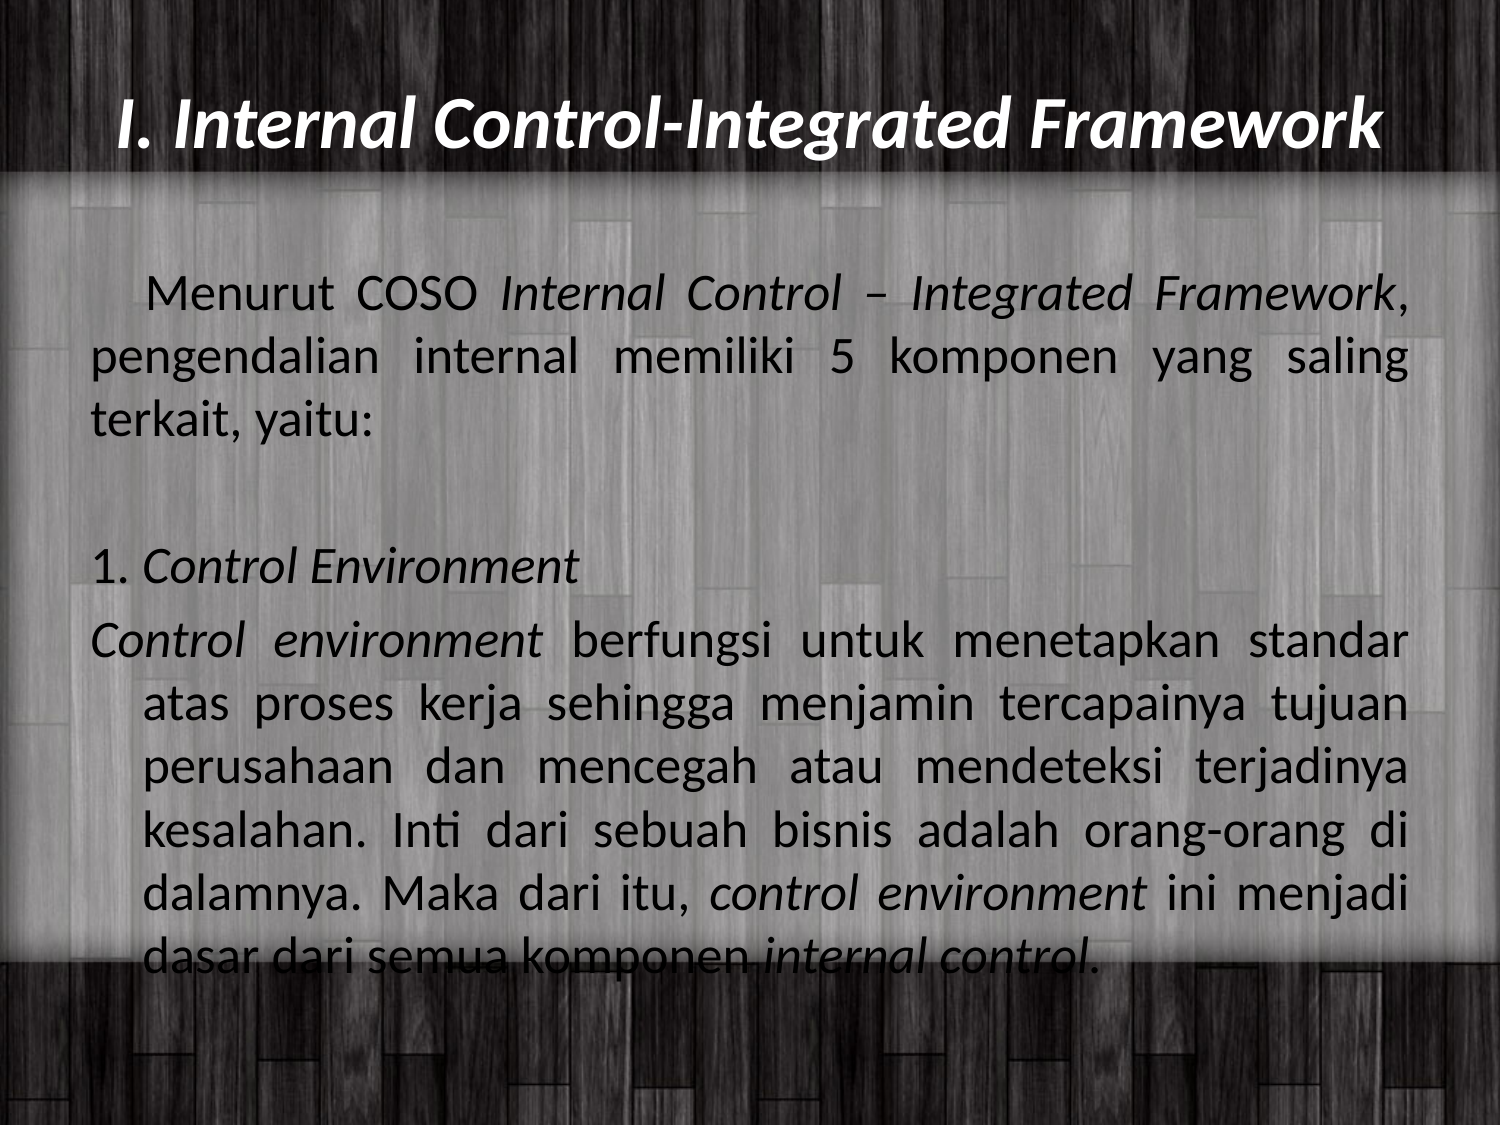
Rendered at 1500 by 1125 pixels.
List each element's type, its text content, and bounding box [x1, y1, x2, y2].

list Menurut COSO Internal Control – Integrated Framework, pengendalian internal memiliki 5 komponen yang saling terkait, yaitu: 1. Control Environment Control environment berfungsi untuk menetapkan standar atas proses kerja sehingga menjamin tercapainya tujuan perusahaan dan mencegah atau mendeteksi terjadinya kesalahan. Inti dari sebuah bisnis adalah orang-orang di dalamnya. Maka dari itu, control environment ini menjadi dasar dari semua komponen internal control. [75, 249, 1425, 993]
picture [0, 0, 1500, 1125]
title I. Internal Control-Integrated Framework [75, 24, 1425, 213]
